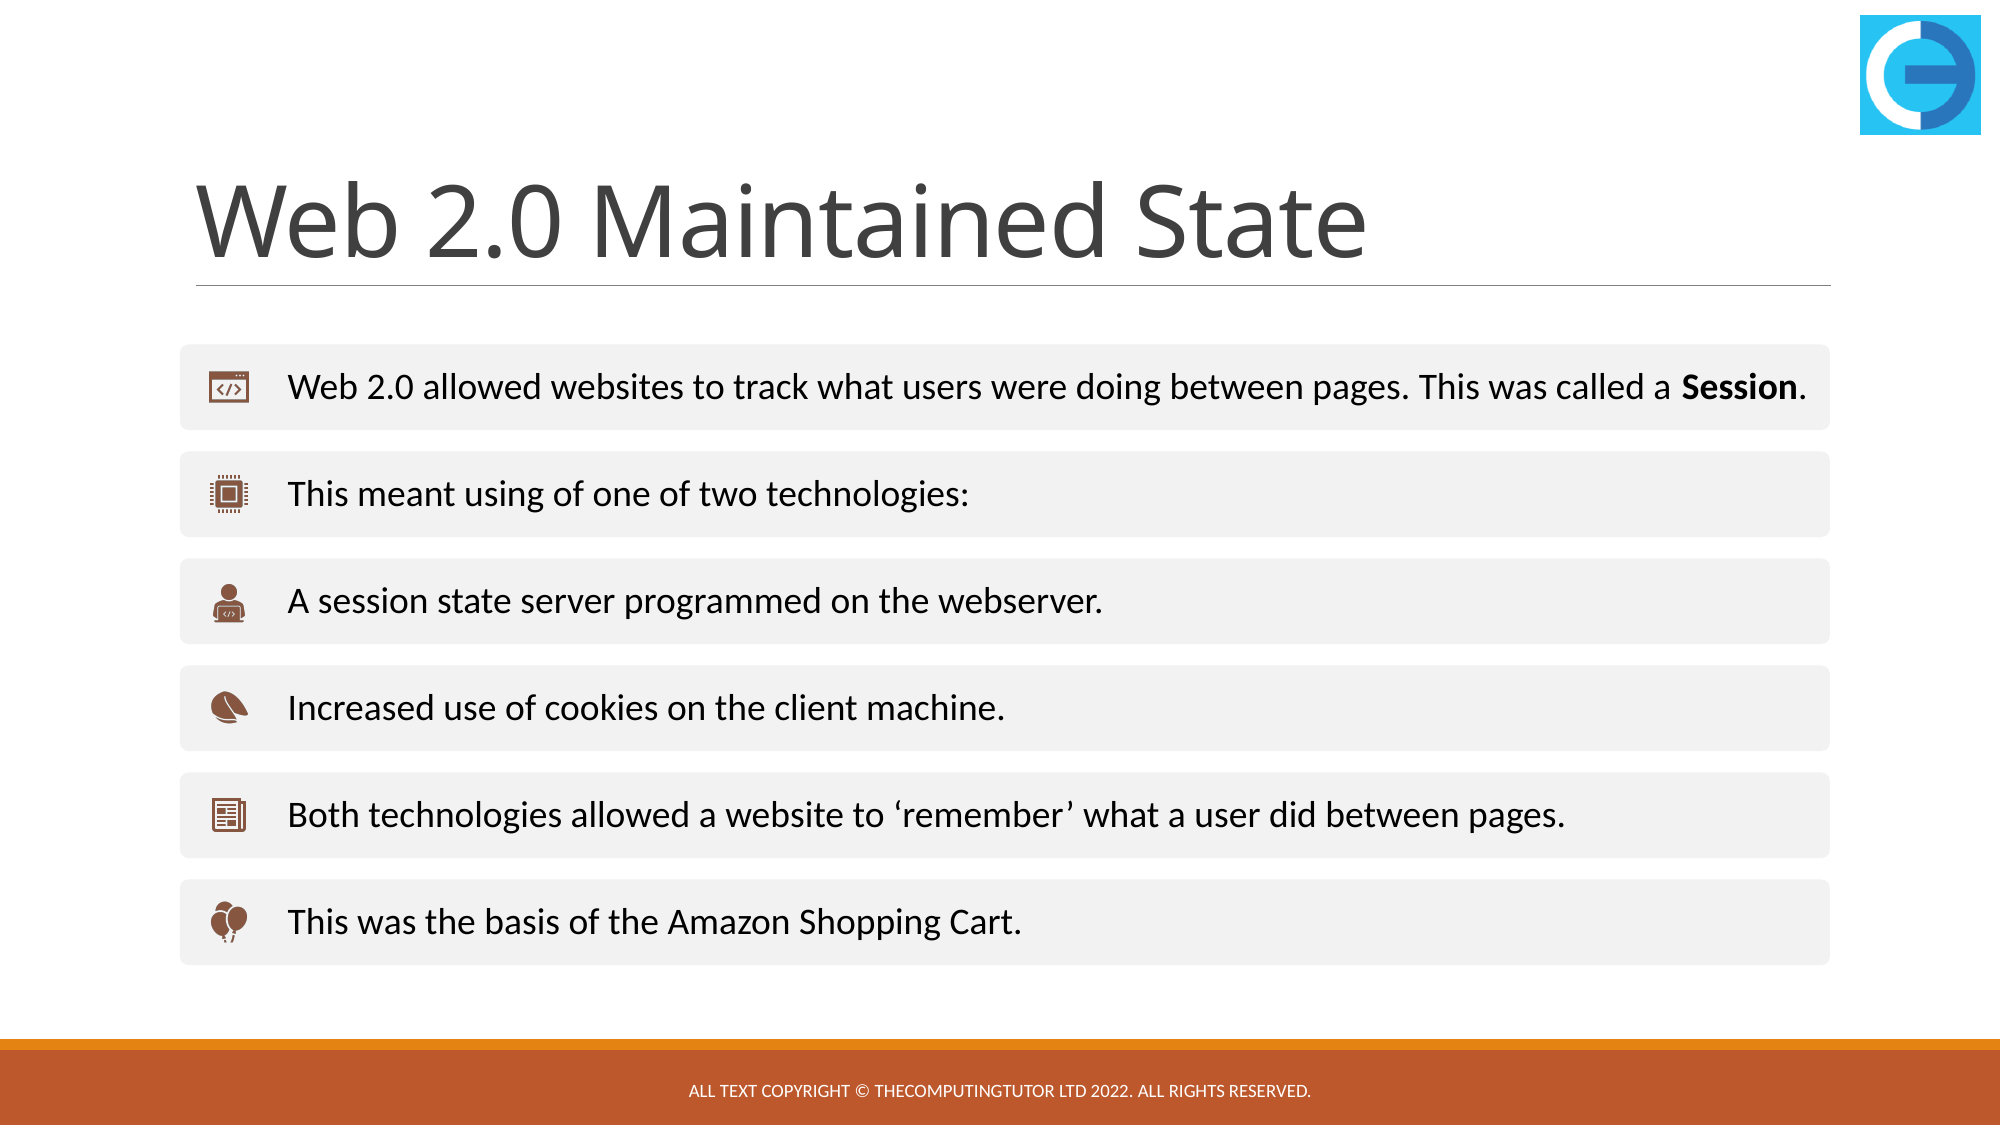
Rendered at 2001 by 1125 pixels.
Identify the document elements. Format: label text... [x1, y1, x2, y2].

footer All text copyright © TheComputingTutor Ltd 2022. All rights Reserved. [604, 1059, 1396, 1120]
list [179, 343, 1831, 966]
title Web 2.0 Maintained State [180, 47, 1830, 285]
picture [1860, 15, 1981, 135]
